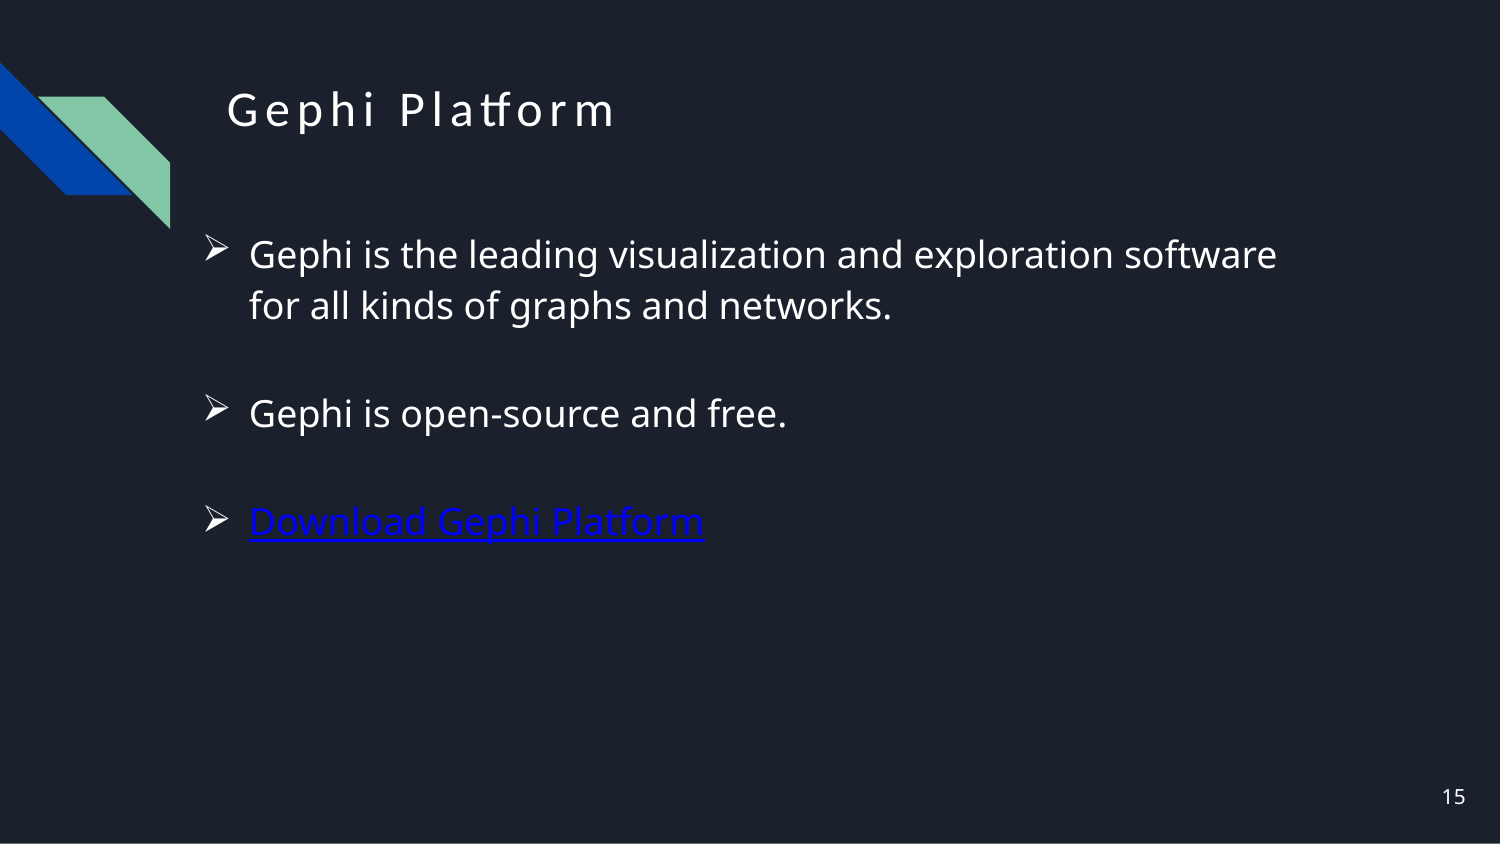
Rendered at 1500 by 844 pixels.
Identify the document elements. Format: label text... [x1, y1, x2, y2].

slide_number 15 [1435, 782, 1473, 844]
title Gephi Platform [224, 74, 781, 218]
text_box Gephi is the leading visualization and exploration software for all kinds of graphs and networks. Gephi is open-source and free. Download Gephi Platform [200, 221, 1338, 657]
